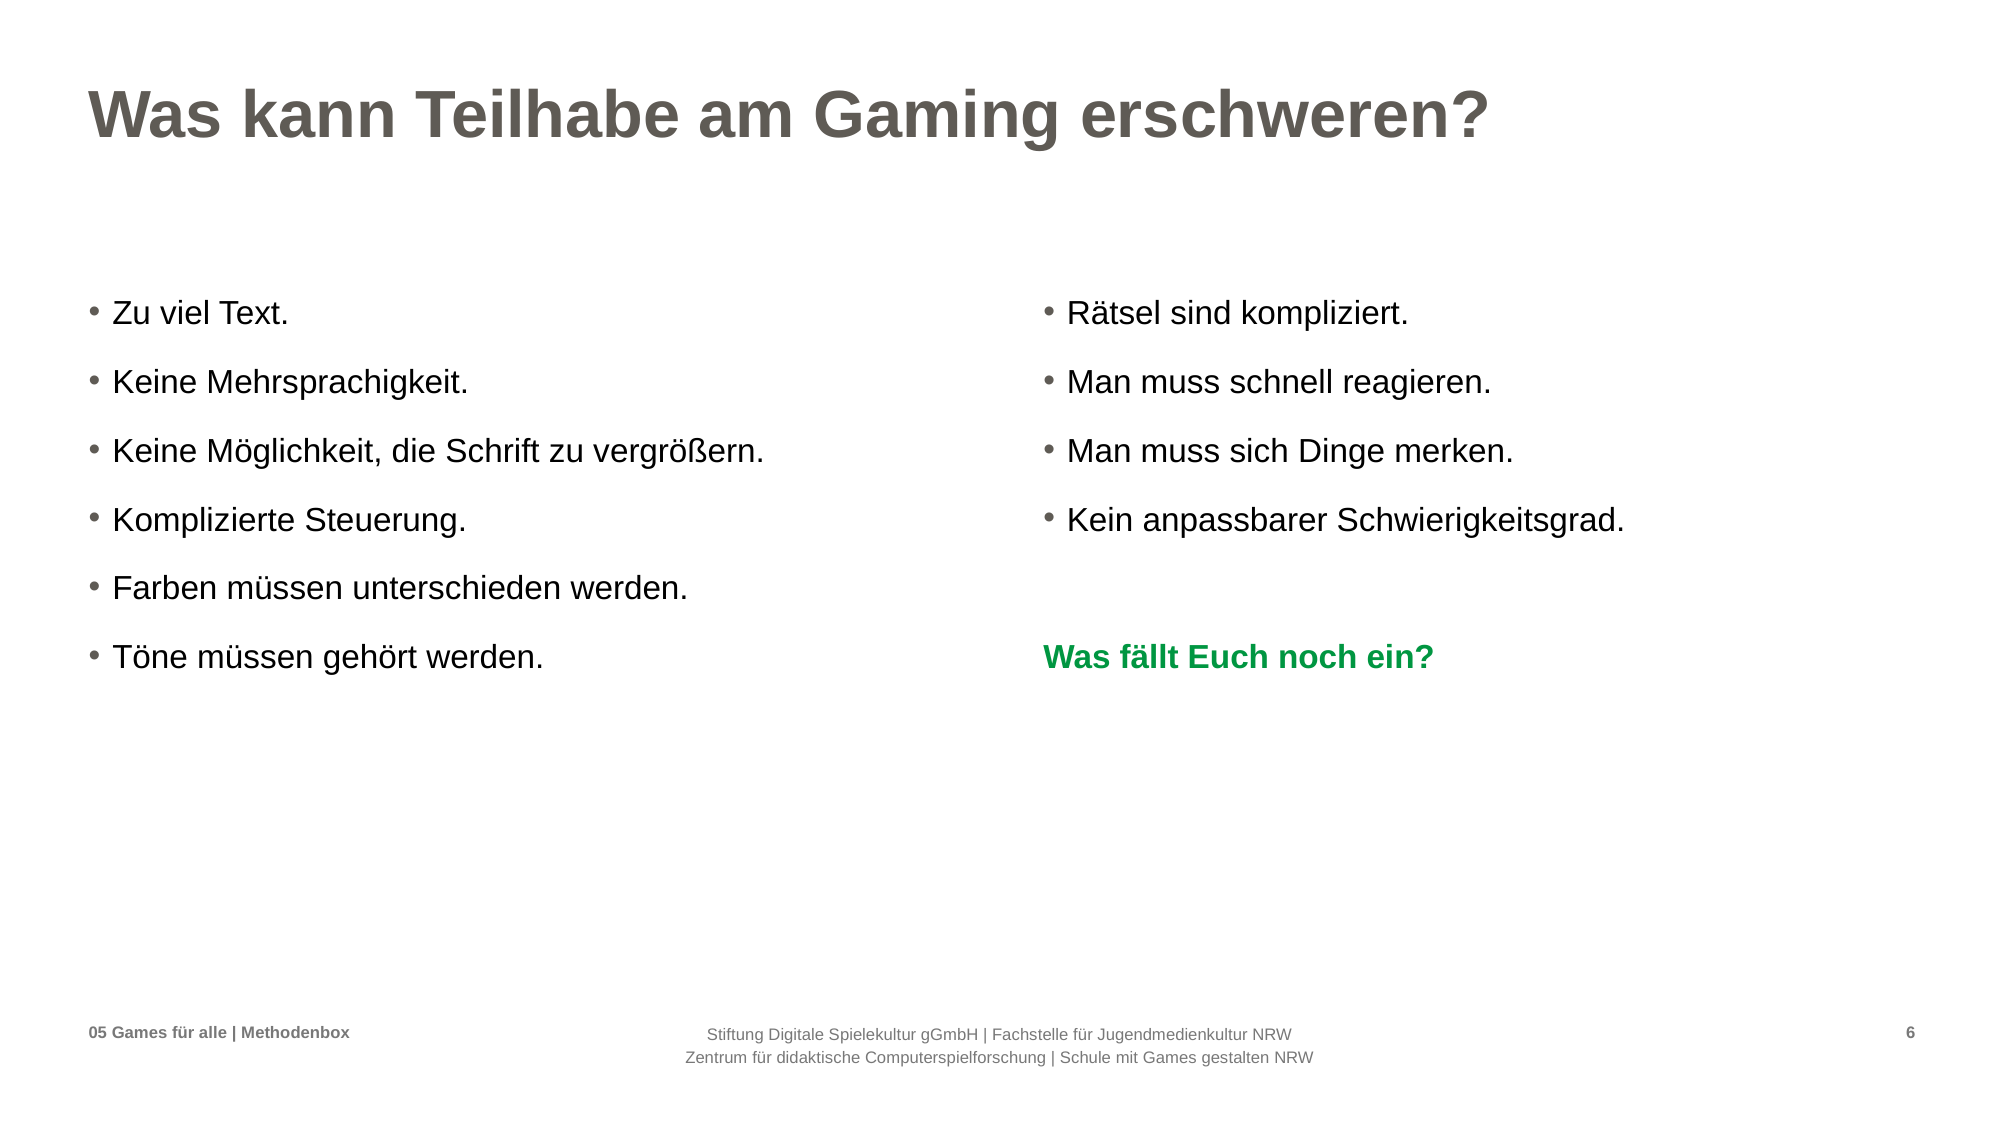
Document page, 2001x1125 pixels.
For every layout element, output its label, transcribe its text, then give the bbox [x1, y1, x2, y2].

title Was kann Teilhabe am Gaming erschweren? [88, 79, 1916, 228]
list Zu viel Text. Keine Mehrsprachigkeit. Keine Möglichkeit, die Schrift zu vergrößern. Komplizierte Steuerung. Farben müssen unterschieden werden. Töne müssen gehört werden. [88, 283, 957, 963]
footer 05 Games für alle | Methodenbox [88, 1021, 473, 1081]
slide_number 6 [1820, 1021, 1916, 1081]
list Rätsel sind kompliziert. Man muss schnell reagieren. Man muss sich Dinge merken. Kein anpassbarer Schwierigkeitsgrad. Was fällt Euch noch ein? [1043, 283, 1916, 963]
